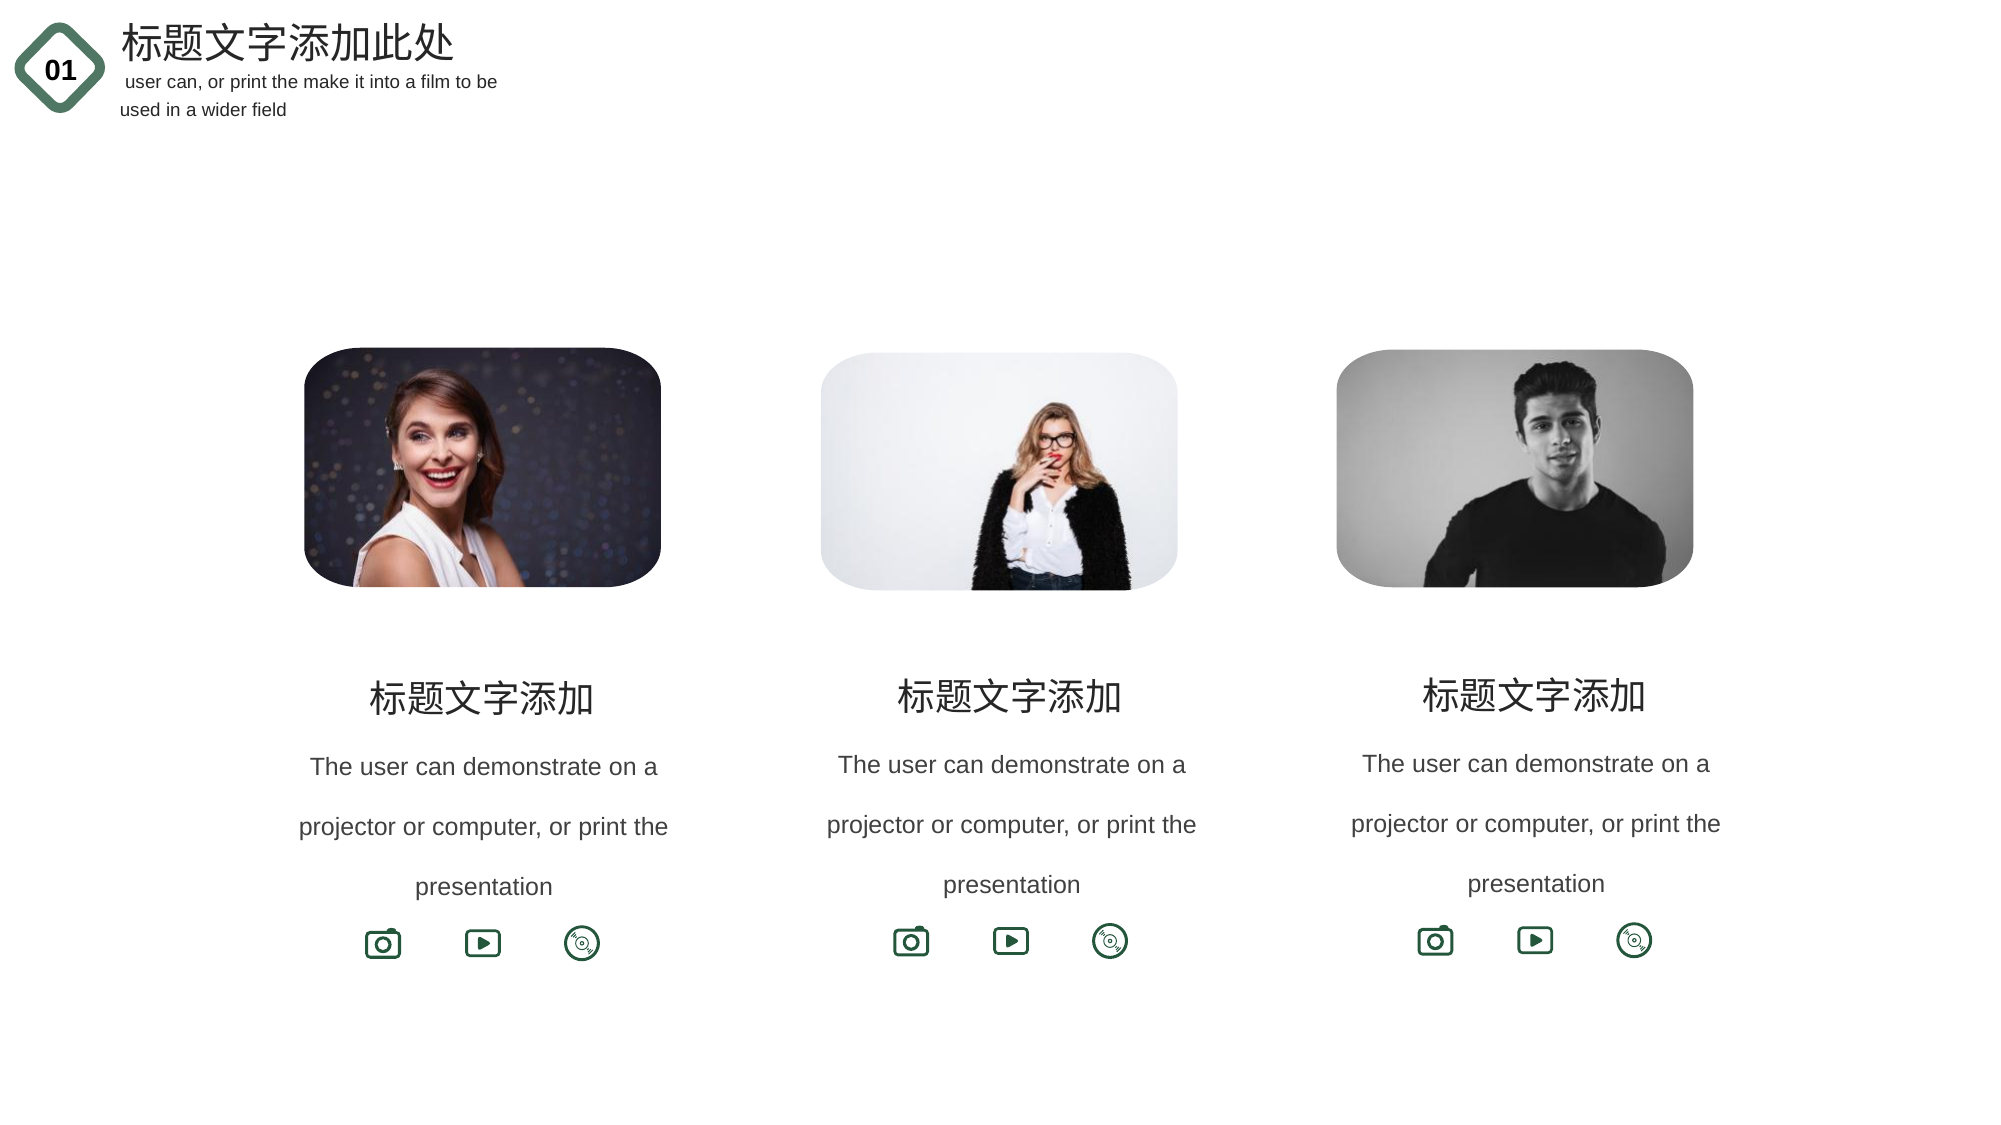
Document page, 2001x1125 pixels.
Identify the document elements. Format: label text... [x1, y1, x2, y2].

text_box The user can demonstrate on a projector or computer, or print the presentation [1331, 710, 1742, 905]
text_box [893, 922, 1129, 959]
text_box The user can demonstrate on a projector or computer, or print the presentation [279, 713, 690, 908]
text_box 标题文字添加 [883, 665, 1138, 725]
text_box 标题文字添加 [355, 667, 610, 728]
picture [1336, 349, 1694, 588]
text_box The user can demonstrate on a projector or computer, or print the presentation [807, 711, 1218, 906]
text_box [1417, 922, 1653, 959]
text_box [365, 925, 600, 962]
text_box 标题文字添加 [1407, 664, 1663, 725]
picture [820, 352, 1178, 591]
picture [304, 347, 661, 588]
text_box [27, 9, 515, 127]
